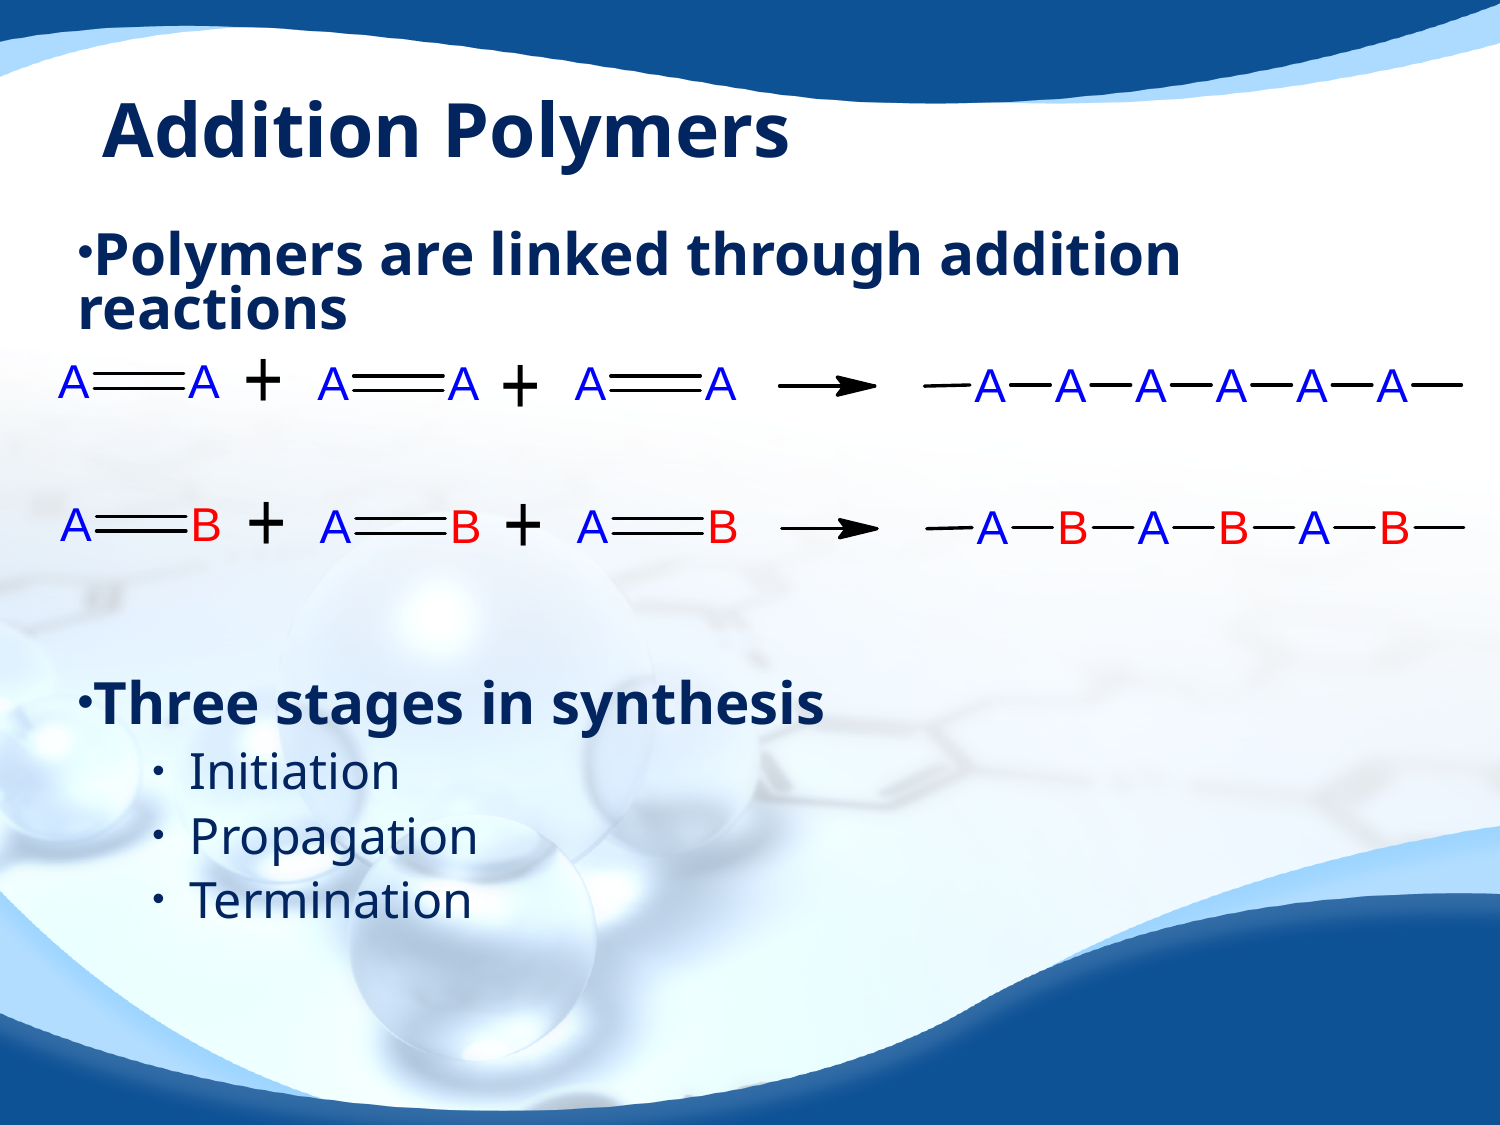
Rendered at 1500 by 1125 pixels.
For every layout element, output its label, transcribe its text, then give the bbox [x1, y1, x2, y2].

list Polymers are linked through addition reactions Three stages in synthesis Initiation Propagation Termination [62, 603, 1425, 975]
picture [0, 0, 1500, 1125]
title Addition Polymers [87, 75, 1438, 180]
list Polymers are linked through addition reactions Three stages in synthesis Initiation Propagation Termination [62, 224, 1425, 305]
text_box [49, 312, 1500, 592]
